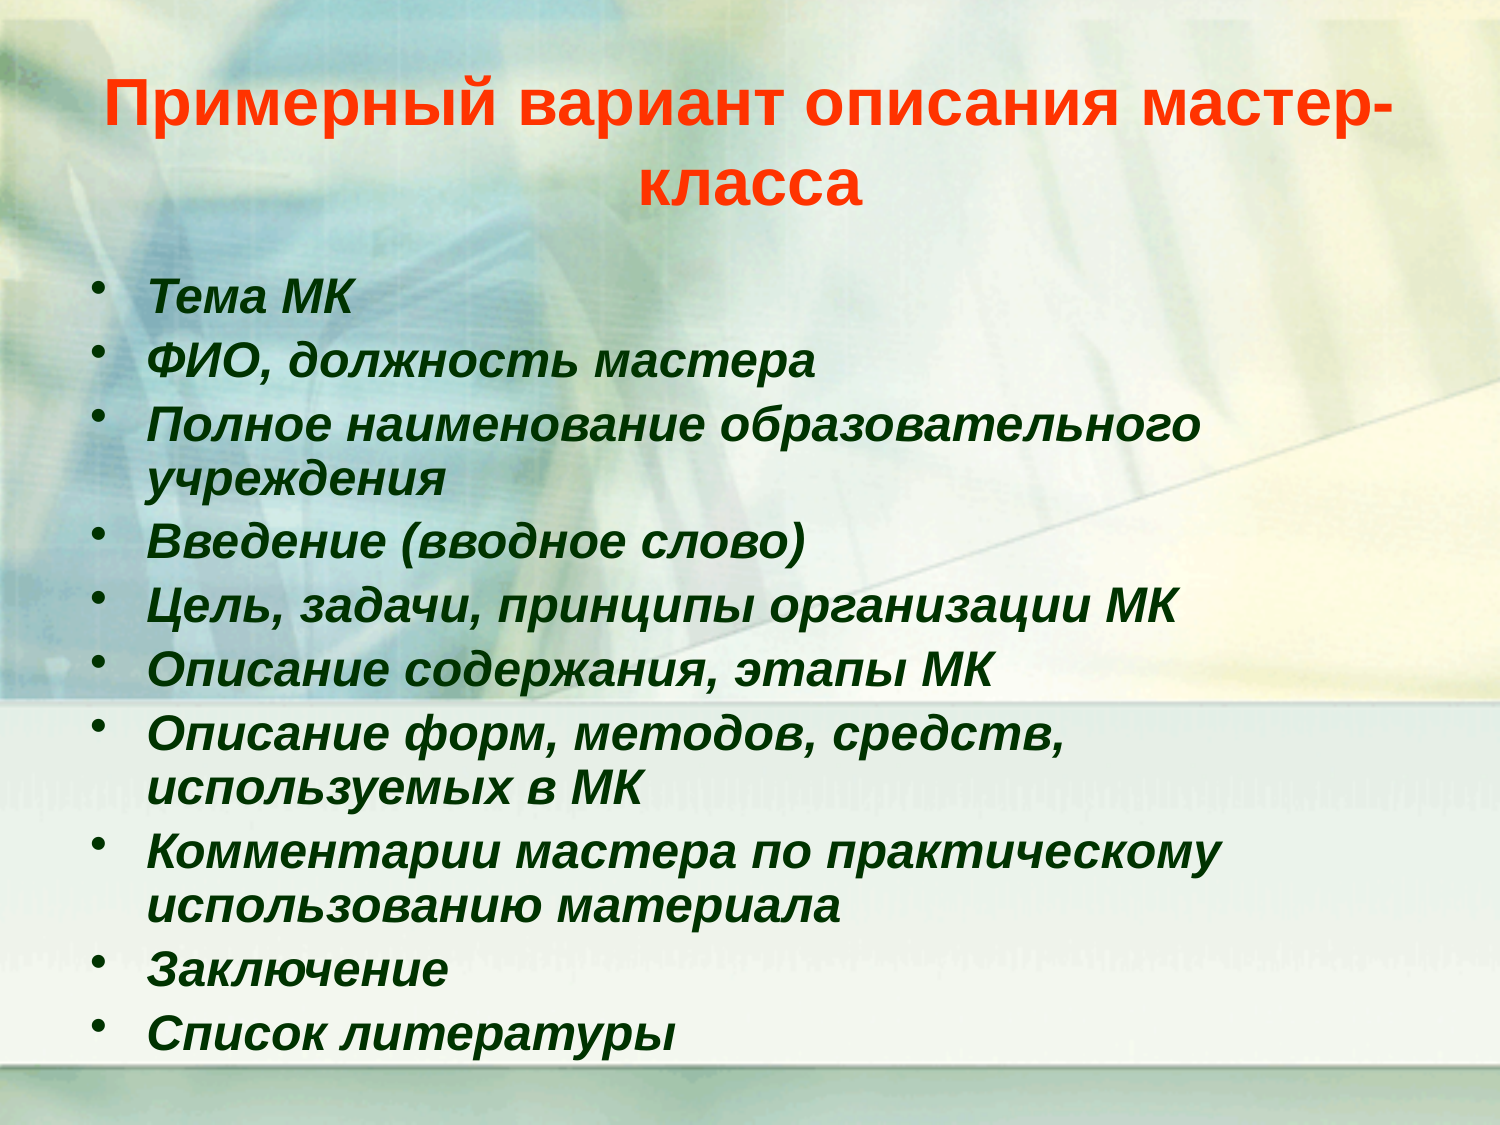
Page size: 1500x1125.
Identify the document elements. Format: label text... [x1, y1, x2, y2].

picture [0, 0, 1500, 1125]
title Примерный вариант описания мастер-класса [74, 44, 1426, 233]
list Тема МК ФИО, должность мастера Полное наименование образовательного учреждения Введение (вводное слово) Цель, задачи, принципы организации МК Описание содержания, этапы МК Описание форм, методов, средств, используемых в МК Комментарии мастера по практическому использованию материала Заключение Список литературы [74, 262, 1426, 1048]
